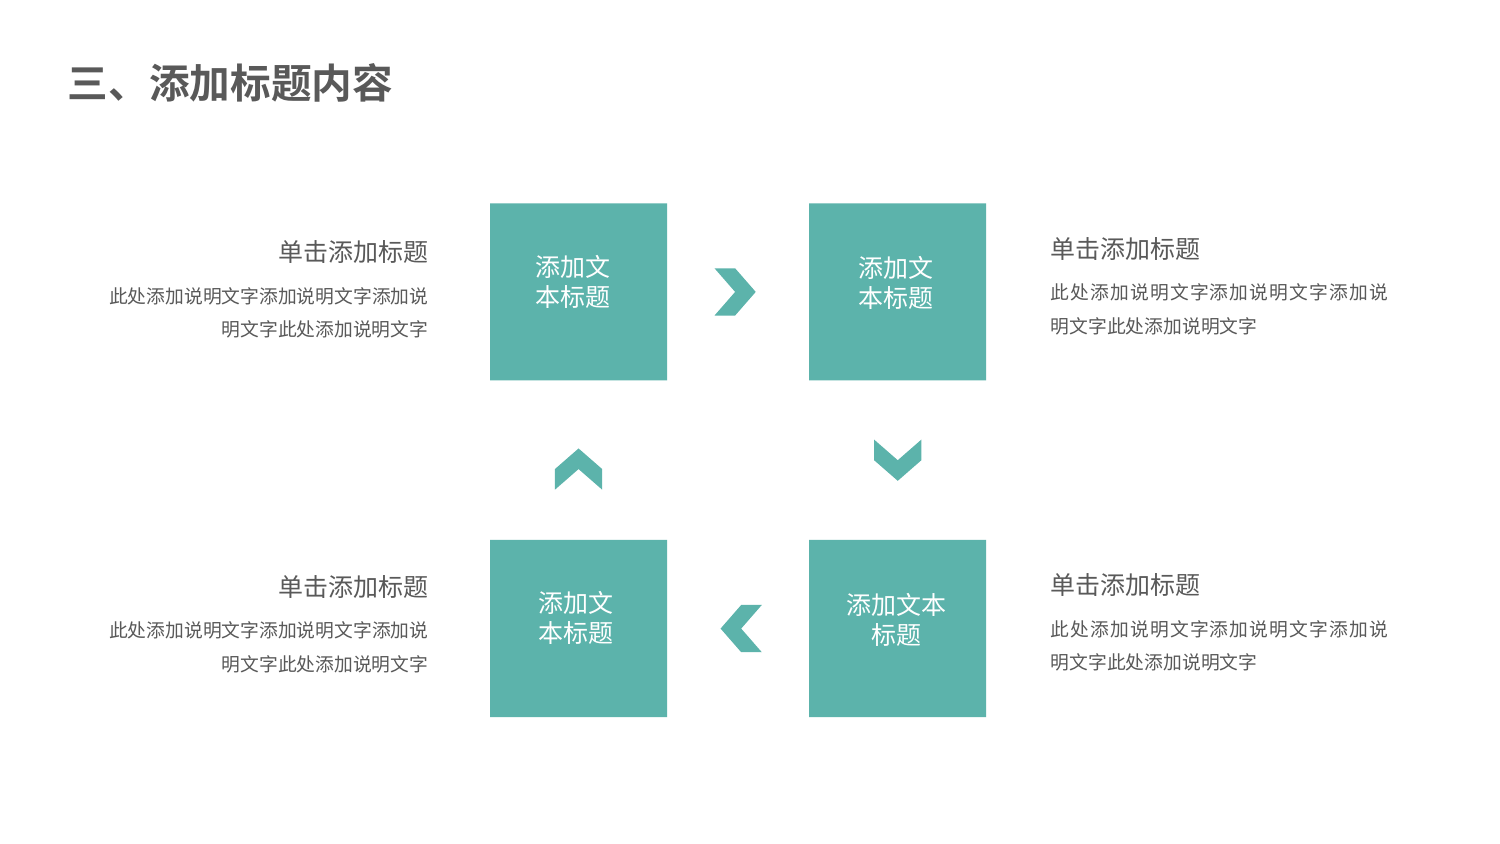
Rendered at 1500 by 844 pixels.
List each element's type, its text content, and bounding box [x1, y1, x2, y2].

text_box 单击添加标题 此处添加说明文字添加说明文字添加说明文字此处添加说明文字 [76, 564, 443, 696]
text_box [489, 539, 668, 718]
text_box [872, 437, 924, 483]
text_box [712, 266, 758, 318]
text_box 三、添加标题内容 [53, 50, 481, 114]
text_box [552, 446, 605, 492]
text_box 单击添加标题 此处添加说明文字添加说明文字添加说明文字此处添加说明文字 [1036, 225, 1403, 361]
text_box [808, 203, 987, 381]
text_box 单击添加标题 此处添加说明文字添加说明文字添加说明文字此处添加说明文字 [1036, 562, 1403, 698]
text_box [489, 203, 668, 381]
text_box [808, 539, 987, 718]
text_box [719, 602, 764, 655]
text_box 单击添加标题 此处添加说明文字添加说明文字添加说明文字此处添加说明文字 [76, 229, 443, 361]
